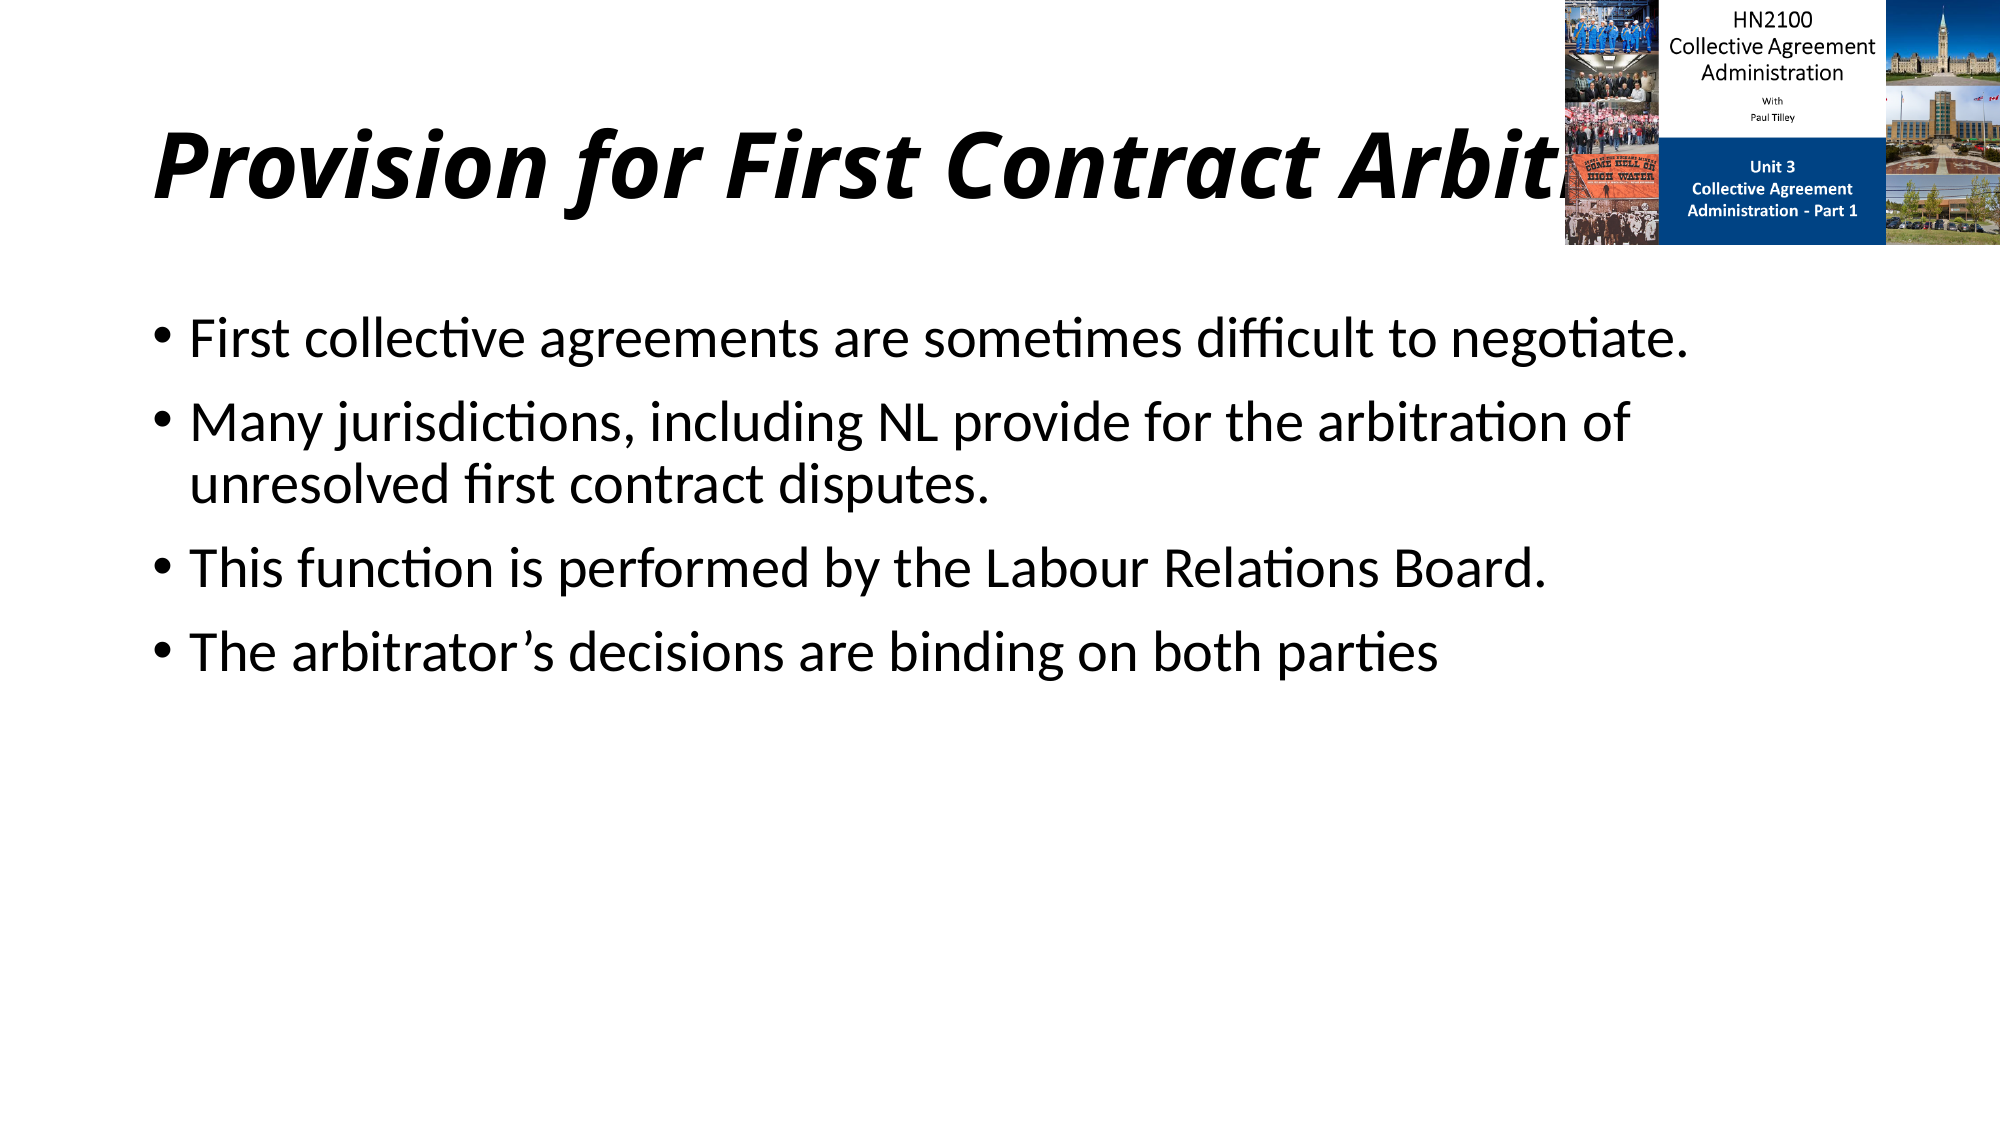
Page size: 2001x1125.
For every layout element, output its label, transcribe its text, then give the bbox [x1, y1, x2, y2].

picture [1565, 0, 2000, 245]
title Provision for First Contract Arbitration [137, 59, 1863, 278]
list First collective agreements are sometimes difficult to negotiate. Many jurisdictions, including NL provide for the arbitration of unresolved first contract disputes. This function is performed by the Labour Relations Board. The arbitrator’s decisions are binding on both parties [137, 299, 1863, 1014]
